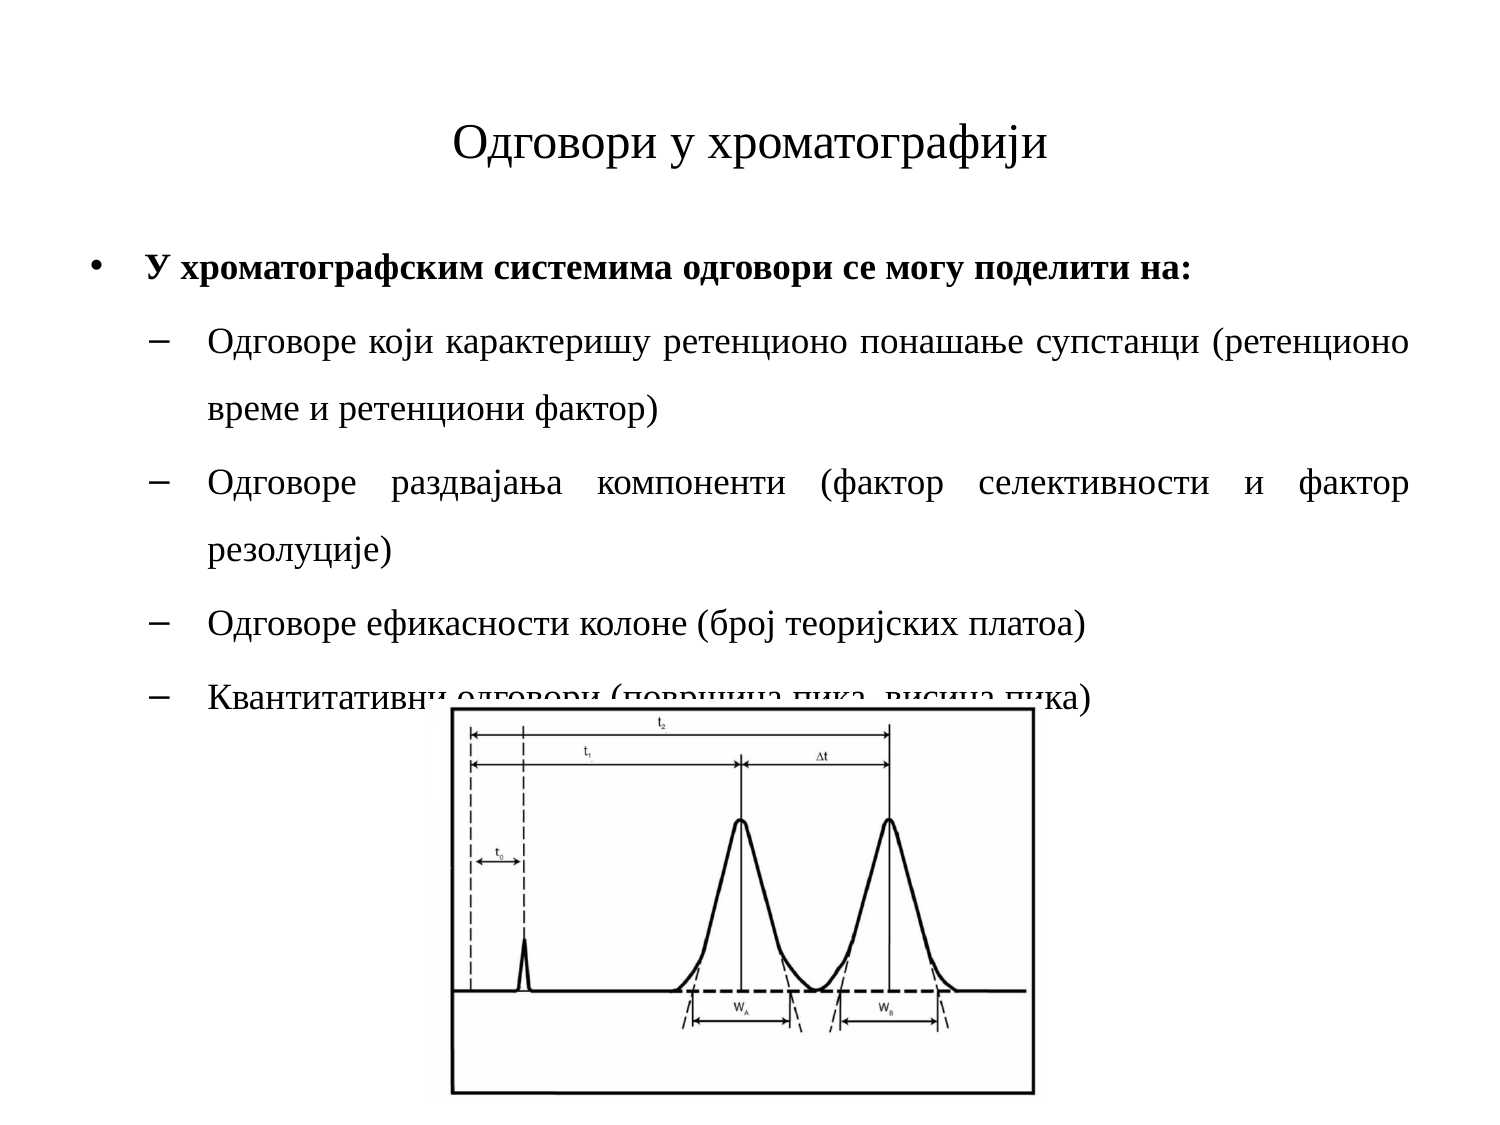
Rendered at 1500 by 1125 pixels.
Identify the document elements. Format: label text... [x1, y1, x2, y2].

picture [424, 699, 1045, 1098]
title Одговори у хроматографији [75, 45, 1425, 212]
list У хроматографским системима одговори се могу поделити на: Одговоре који карактеришу ретенционо понашање супстанци (ретенционо време и ретенциони фактор) Одговоре раздвајања компоненти (фактор селективности и фактор резолуције) Одговоре ефикасности колоне (број теоријских платоа) Квантитативни одговори (површина пика, висина пика) [75, 212, 1425, 725]
